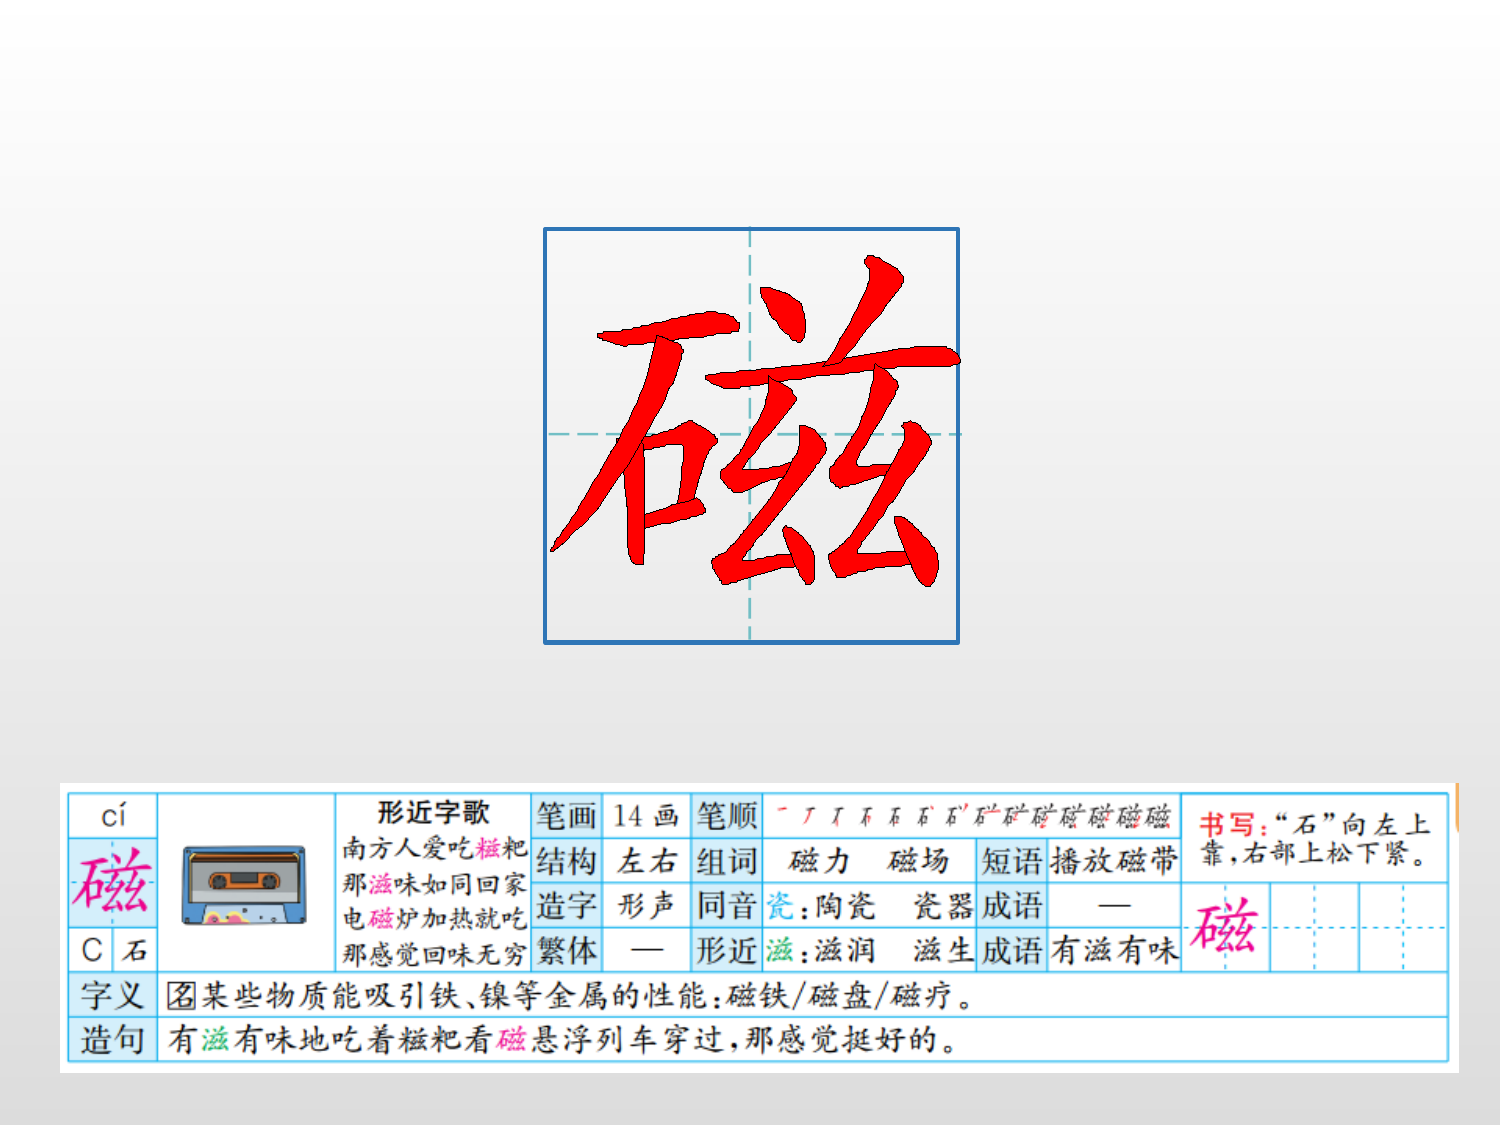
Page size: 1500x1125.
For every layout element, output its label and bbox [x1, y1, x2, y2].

picture [60, 783, 1459, 1073]
text_box [544, 226, 962, 643]
